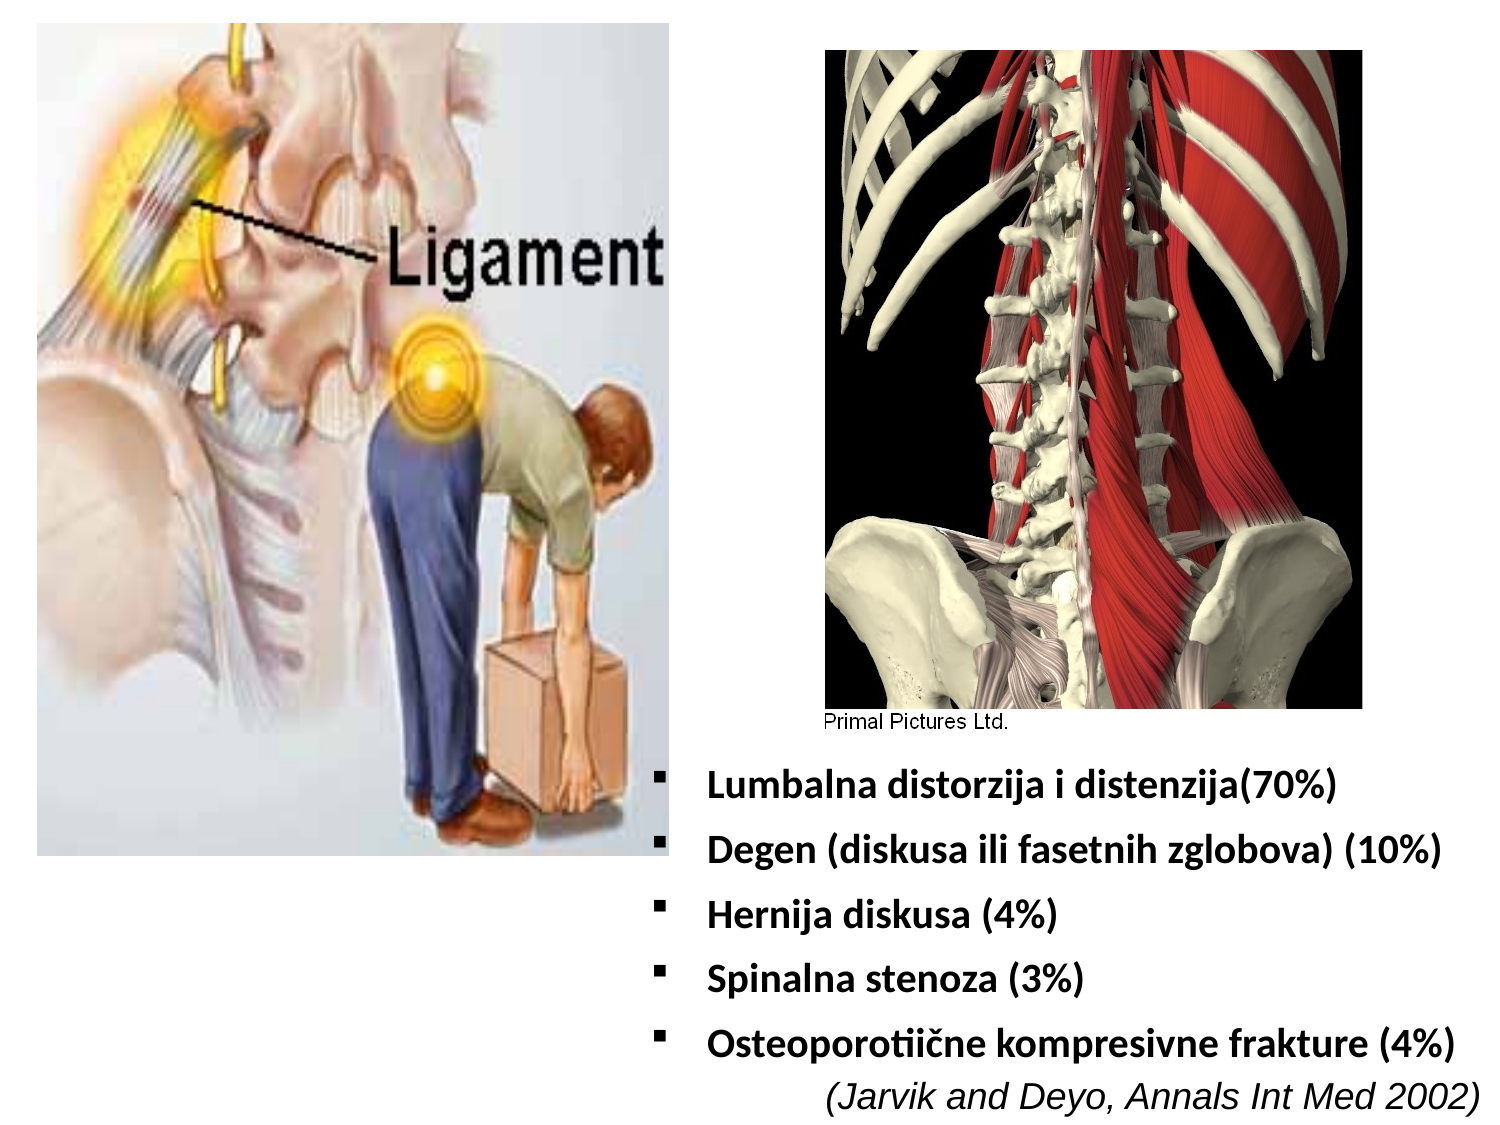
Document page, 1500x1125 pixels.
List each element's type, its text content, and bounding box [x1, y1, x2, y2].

text_box Lumbalna distorzija i distenzija(70%) Degen (diskusa ili fasetnih zglobova) (10%) Hernija diskusa (4%) Spinalna stenoza (3%) Osteoporotiične kompresivne frakture (4%) [624, 749, 1500, 1125]
picture [37, 23, 669, 856]
text_box (Jarvik and Deyo, Annals Int Med 2002) [810, 1064, 1497, 1124]
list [824, 49, 1363, 735]
